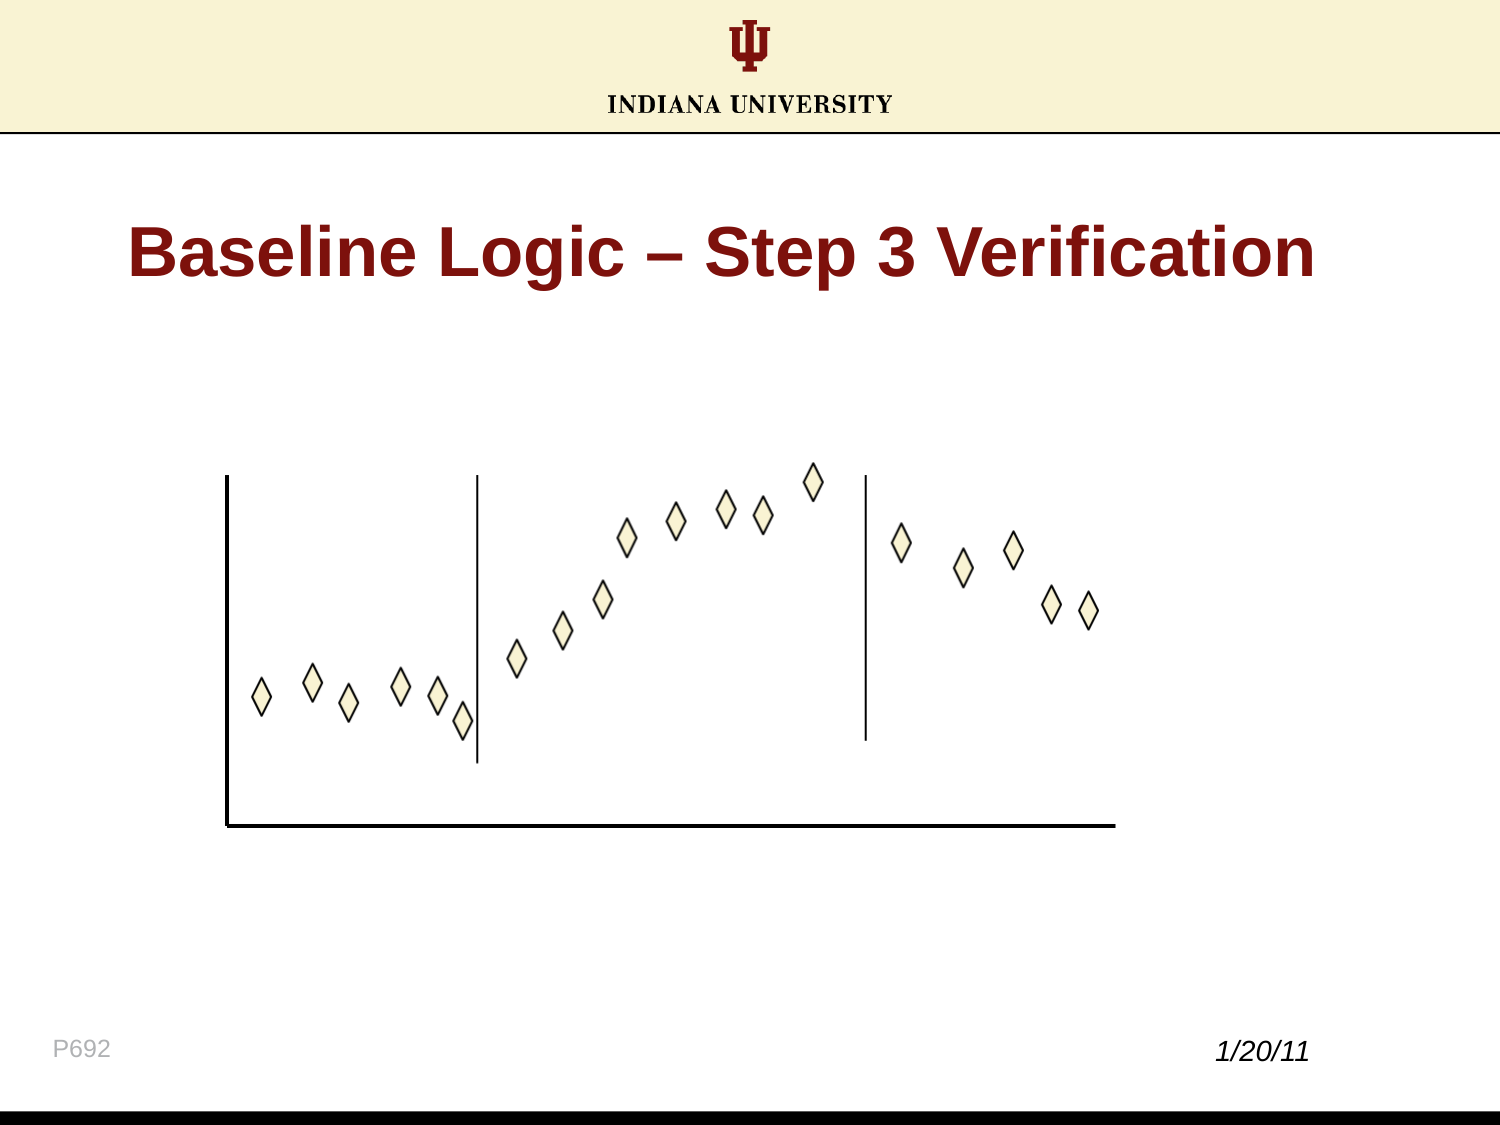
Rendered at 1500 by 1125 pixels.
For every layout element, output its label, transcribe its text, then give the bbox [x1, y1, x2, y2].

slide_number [1199, 1024, 1463, 1076]
footer P692 [37, 1024, 851, 1076]
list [224, 462, 1116, 828]
title Baseline Logic – Step 3 Verification [112, 154, 1417, 342]
picture [608, 20, 892, 113]
